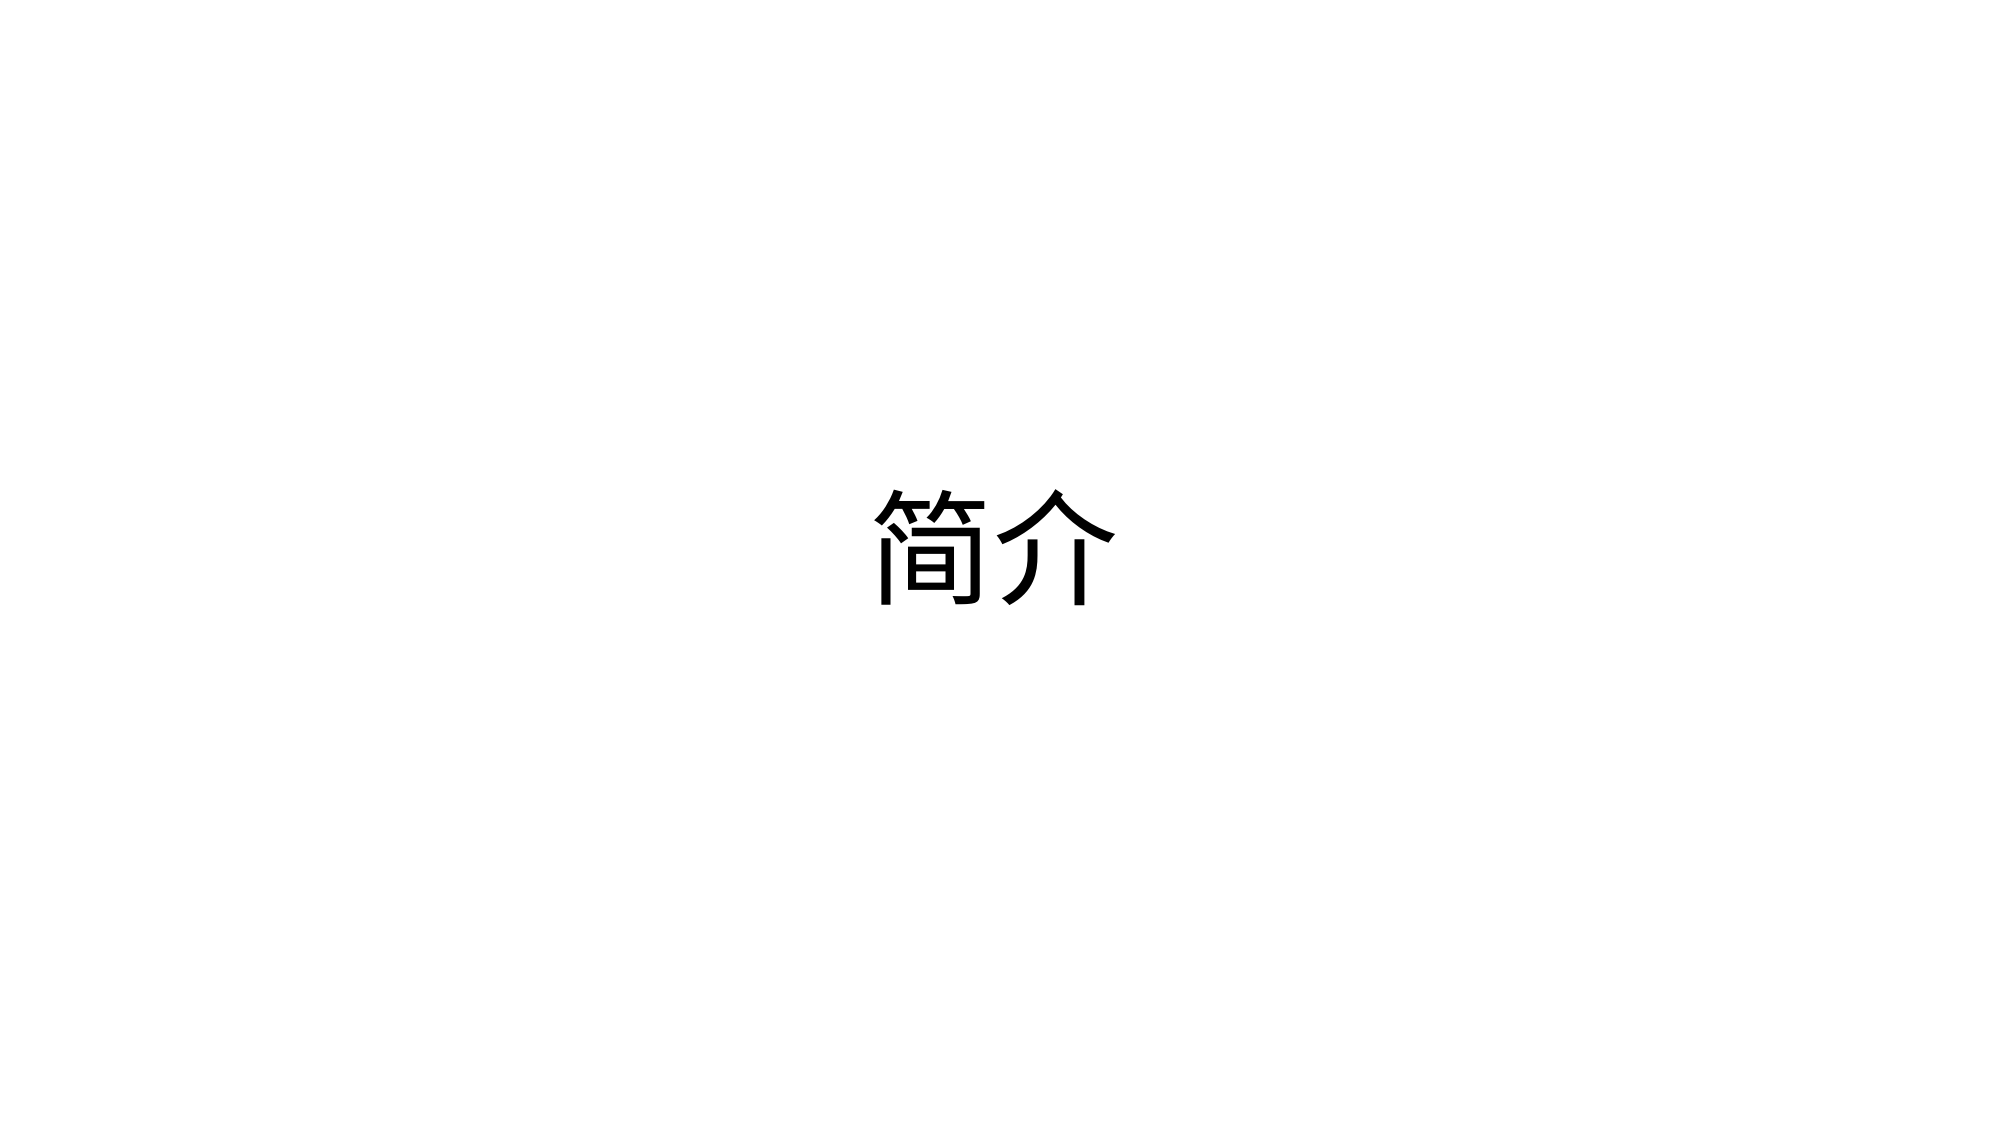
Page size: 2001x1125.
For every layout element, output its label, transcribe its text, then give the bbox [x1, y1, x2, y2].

title 简介 [244, 338, 1744, 631]
